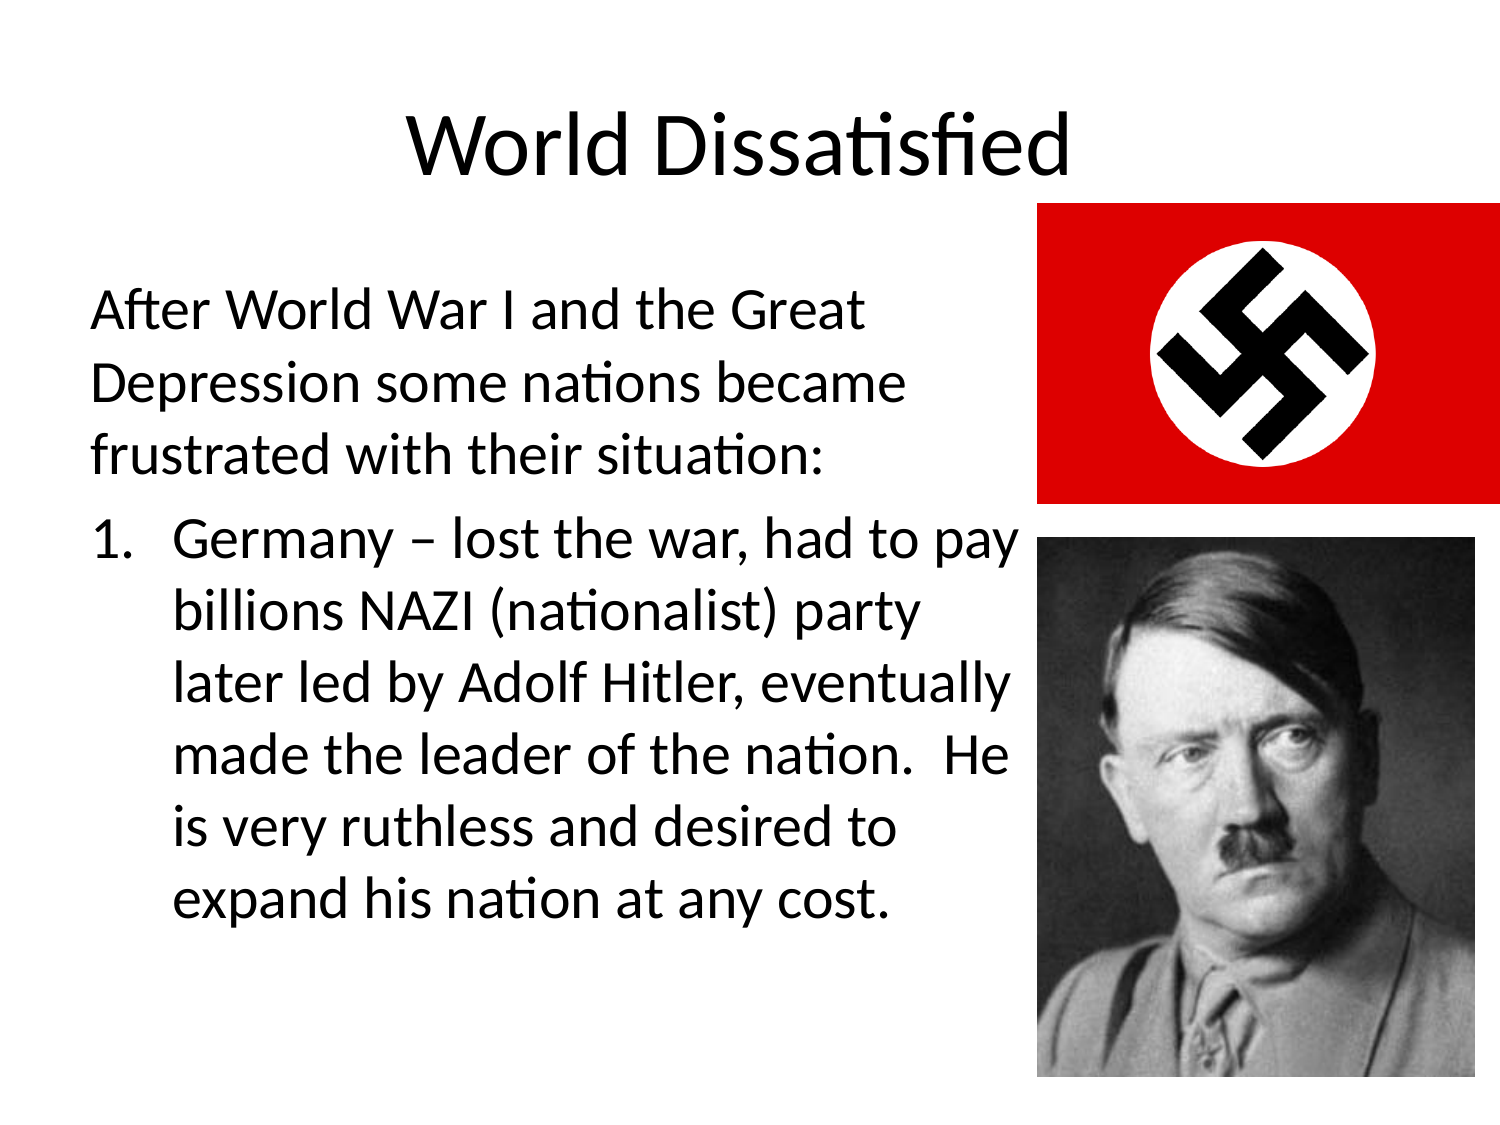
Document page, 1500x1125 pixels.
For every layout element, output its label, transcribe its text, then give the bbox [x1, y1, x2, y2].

title World Dissatisfied [75, 45, 1425, 233]
list After World War I and the Great Depression some nations became frustrated with their situation: Germany – lost the war, had to pay billions NAZI (nationalist) party later led by Adolf Hitler, eventually made the leader of the nation. He is very ruthless and desired to expand his nation at any cost. [75, 262, 1038, 1013]
picture [1037, 203, 1500, 504]
picture [1037, 537, 1476, 1077]
